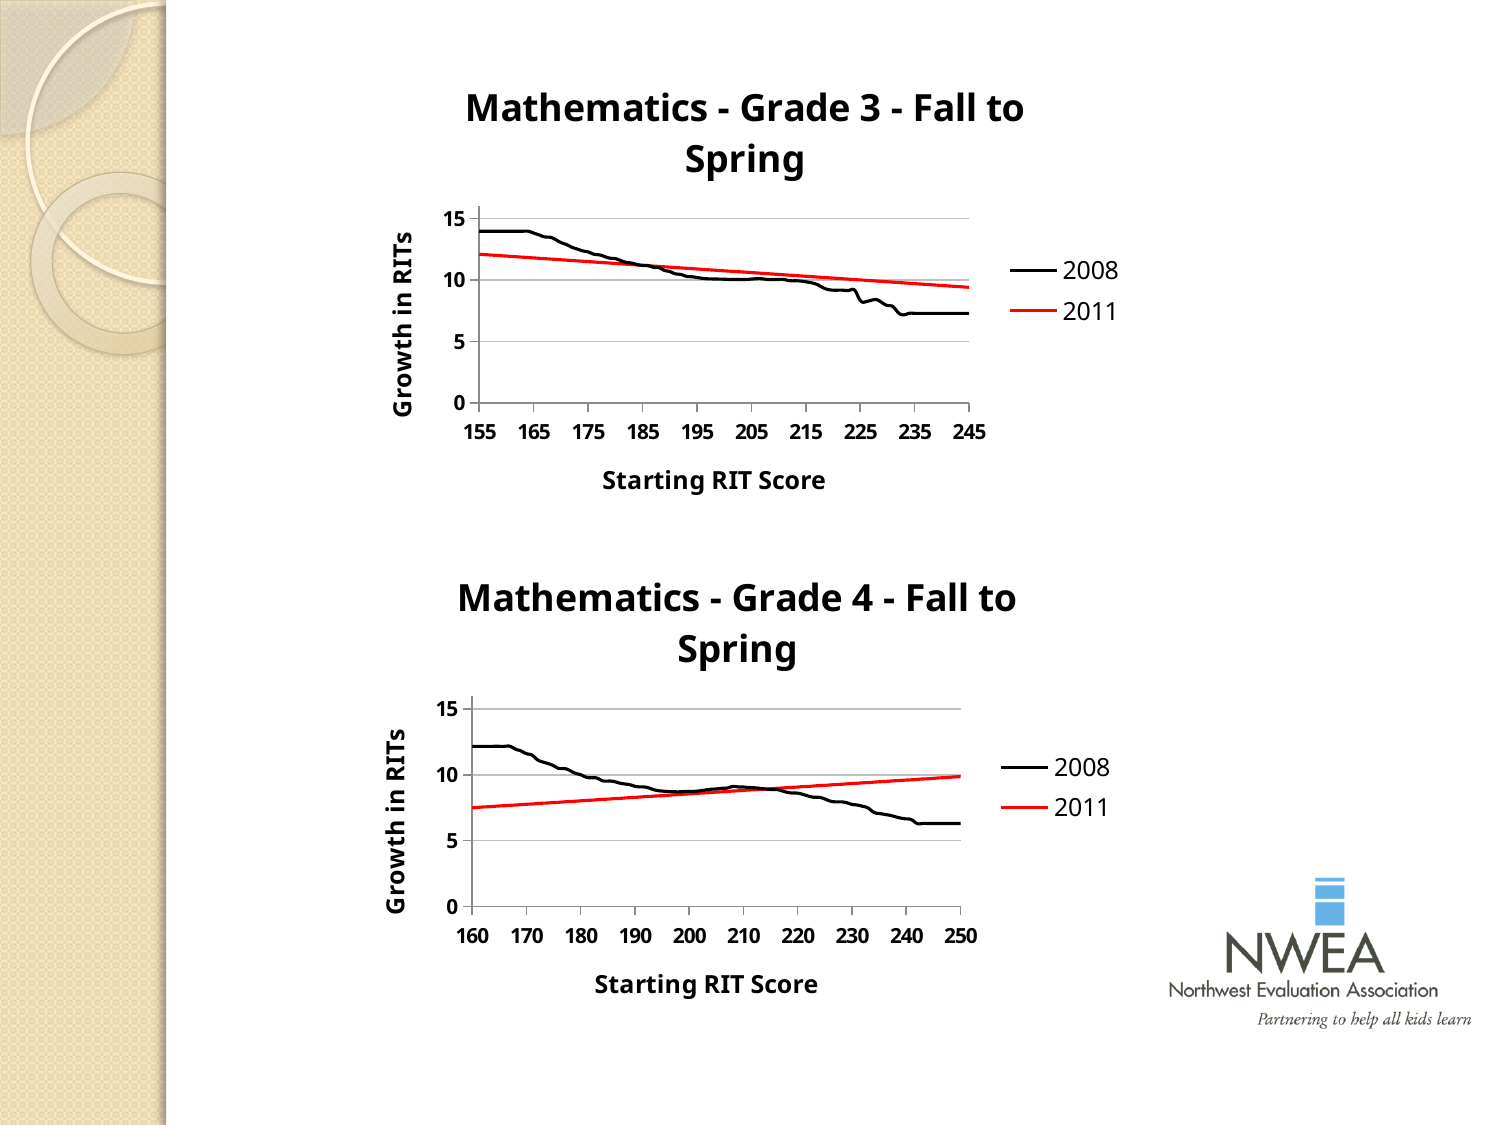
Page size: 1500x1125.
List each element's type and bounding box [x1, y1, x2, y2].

chart [350, 51, 1141, 530]
picture [1140, 849, 1500, 1057]
chart [343, 541, 1132, 1034]
